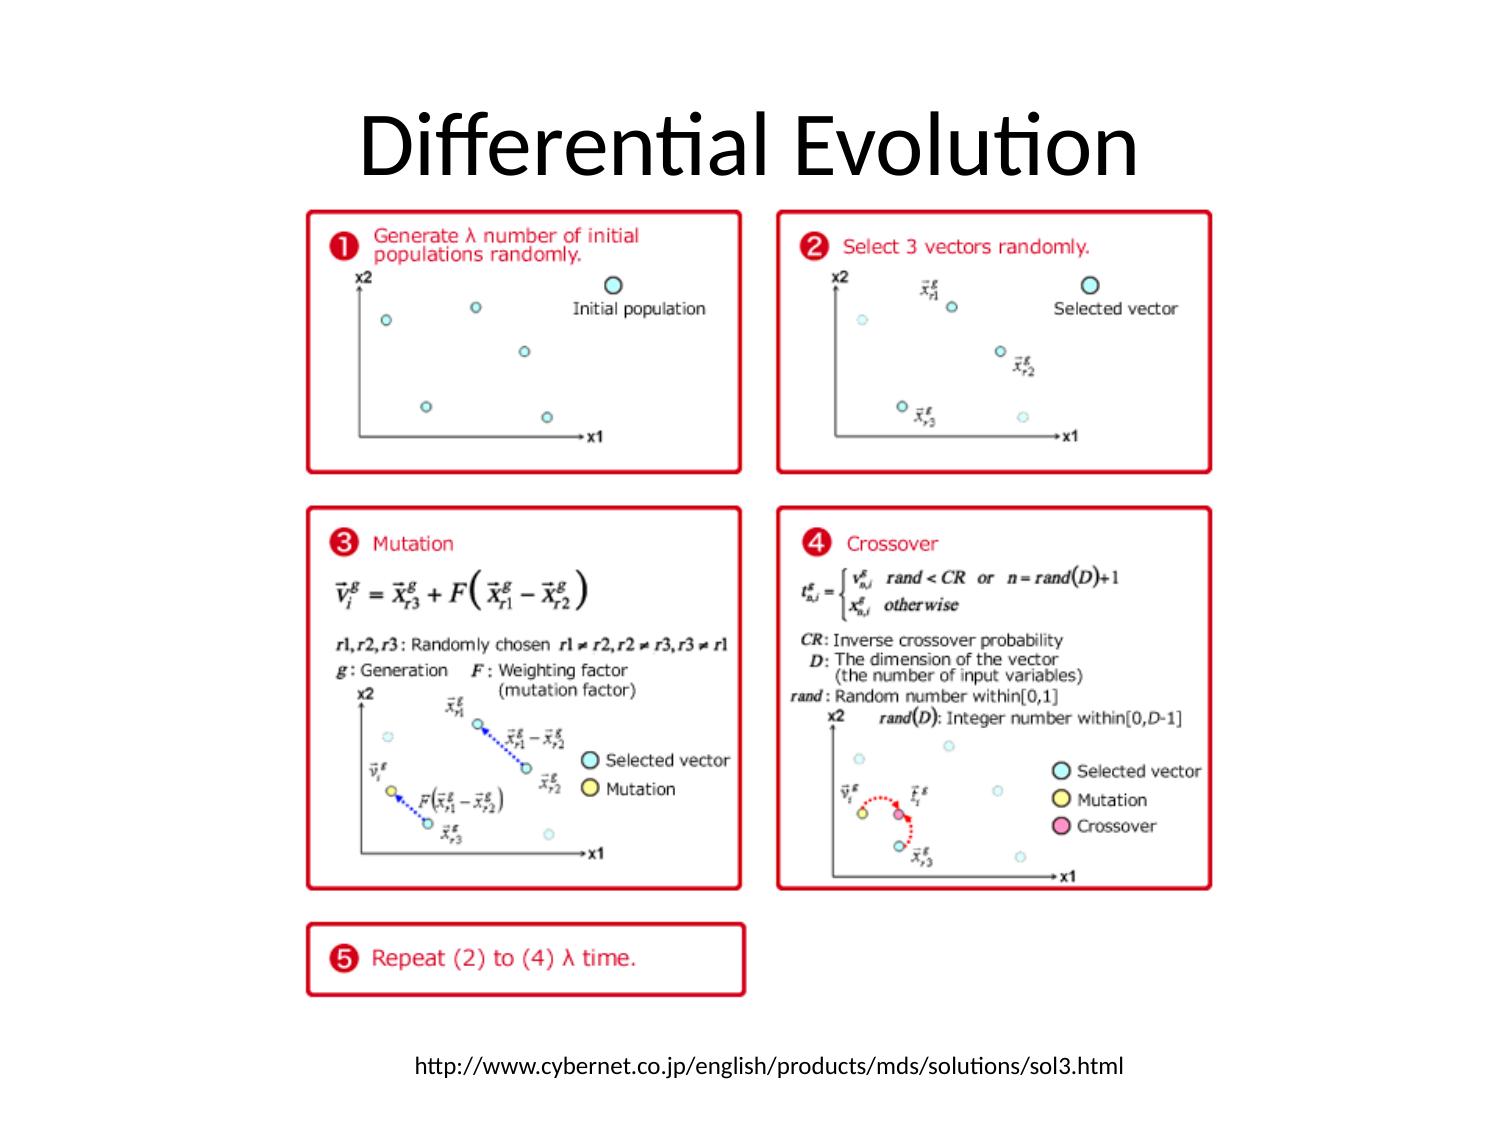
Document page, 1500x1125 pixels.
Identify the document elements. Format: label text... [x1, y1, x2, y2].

picture [299, 199, 1276, 1002]
text_box http://www.cybernet.co.jp/english/products/mds/solutions/sol3.html [399, 1042, 1150, 1087]
title Differential Evolution [75, 45, 1425, 233]
